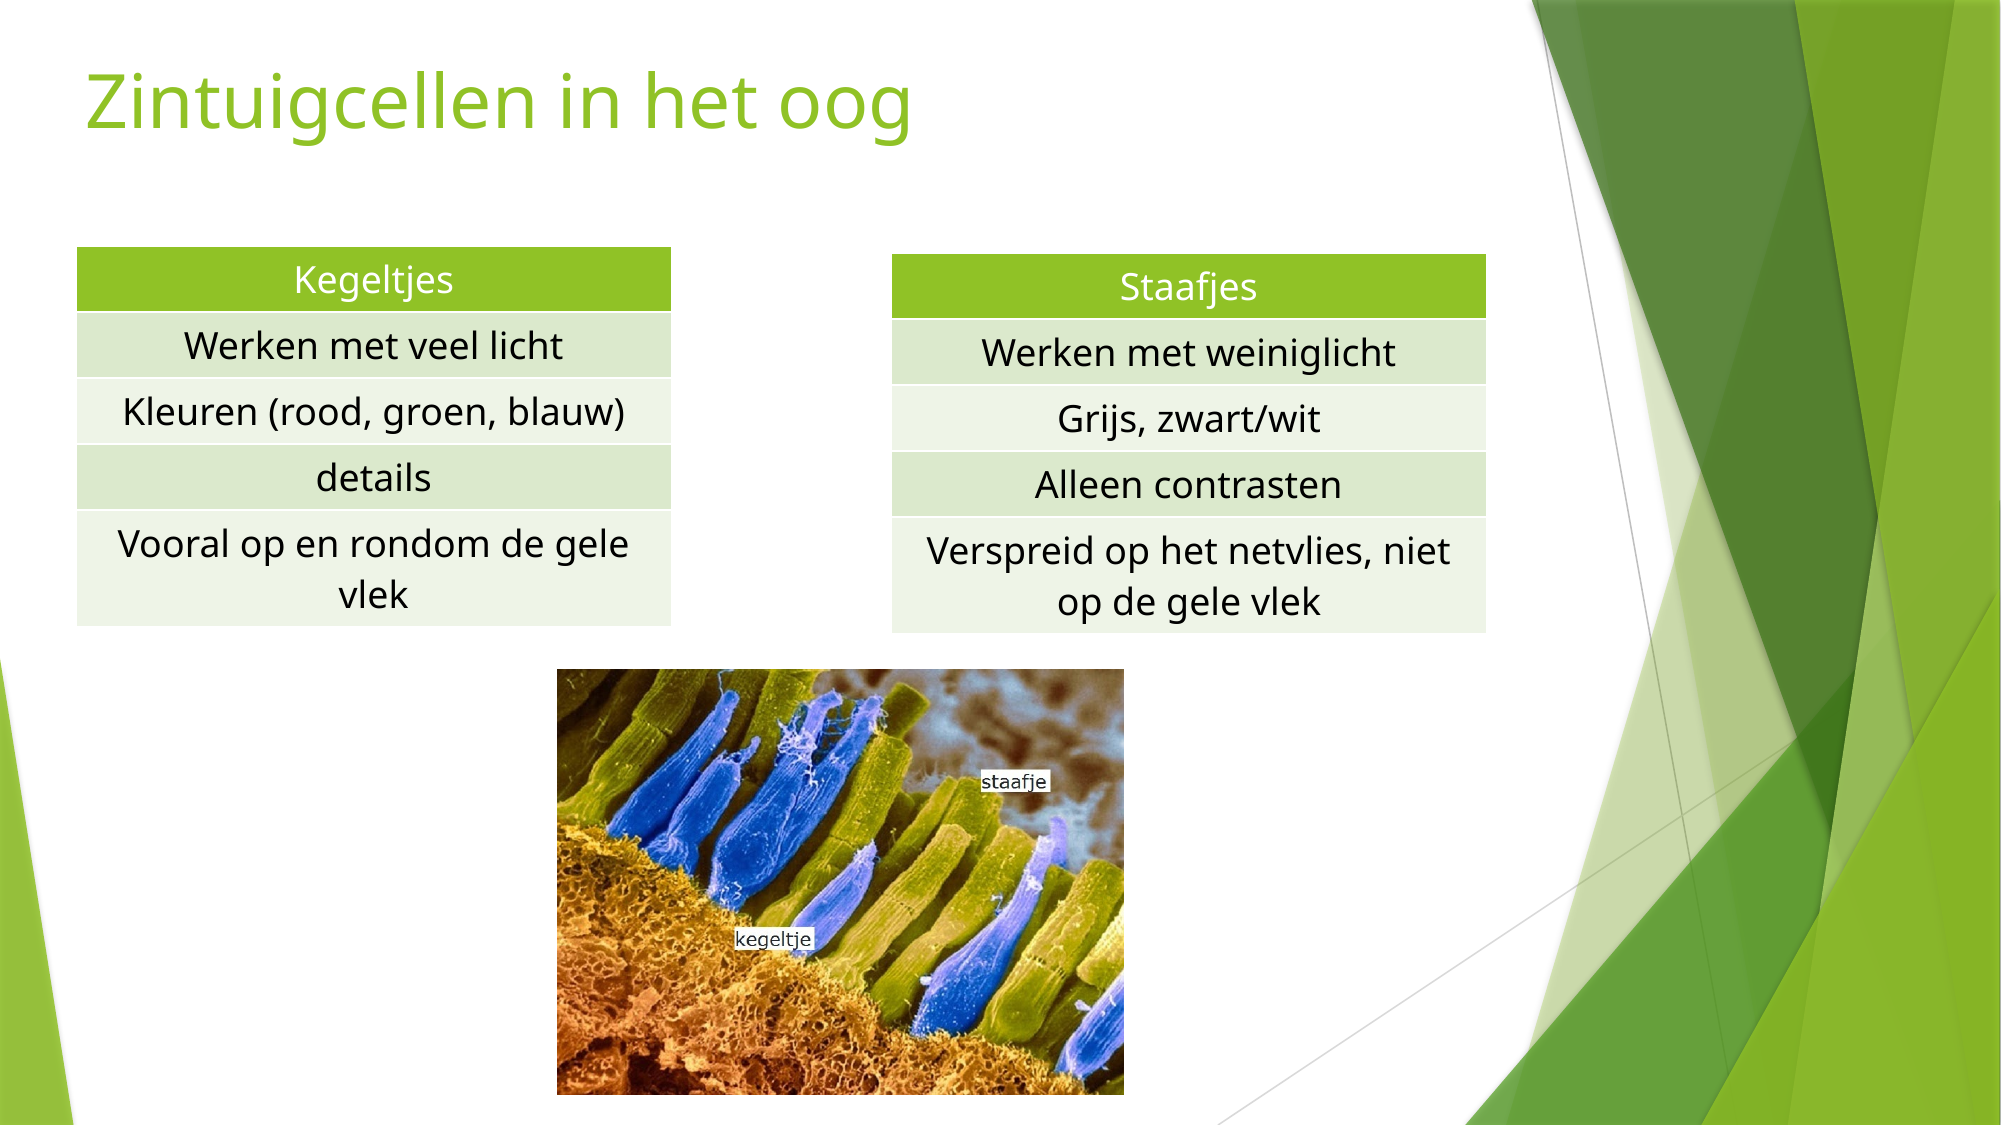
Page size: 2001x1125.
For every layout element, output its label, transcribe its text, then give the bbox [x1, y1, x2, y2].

table_cell Werken met veel licht [77, 313, 671, 377]
table_header Kegeltjes [77, 247, 671, 311]
table_header Staafjes [892, 254, 1486, 318]
table_cell Grijs, zwart/wit [892, 386, 1486, 450]
table_cell Vooral op en rondom de gele vlek [77, 511, 671, 626]
table_cell details [77, 445, 671, 509]
picture [556, 669, 1124, 1095]
table_cell Verspreid op het netvlies, niet op de gele vlek [892, 518, 1486, 633]
table_cell Kleuren (rood, groen, blauw) [77, 379, 671, 443]
table_cell Werken met weiniglicht [892, 320, 1486, 384]
title Zintuigcellen in het oog [70, 46, 1481, 263]
table_cell Alleen contrasten [892, 452, 1486, 516]
